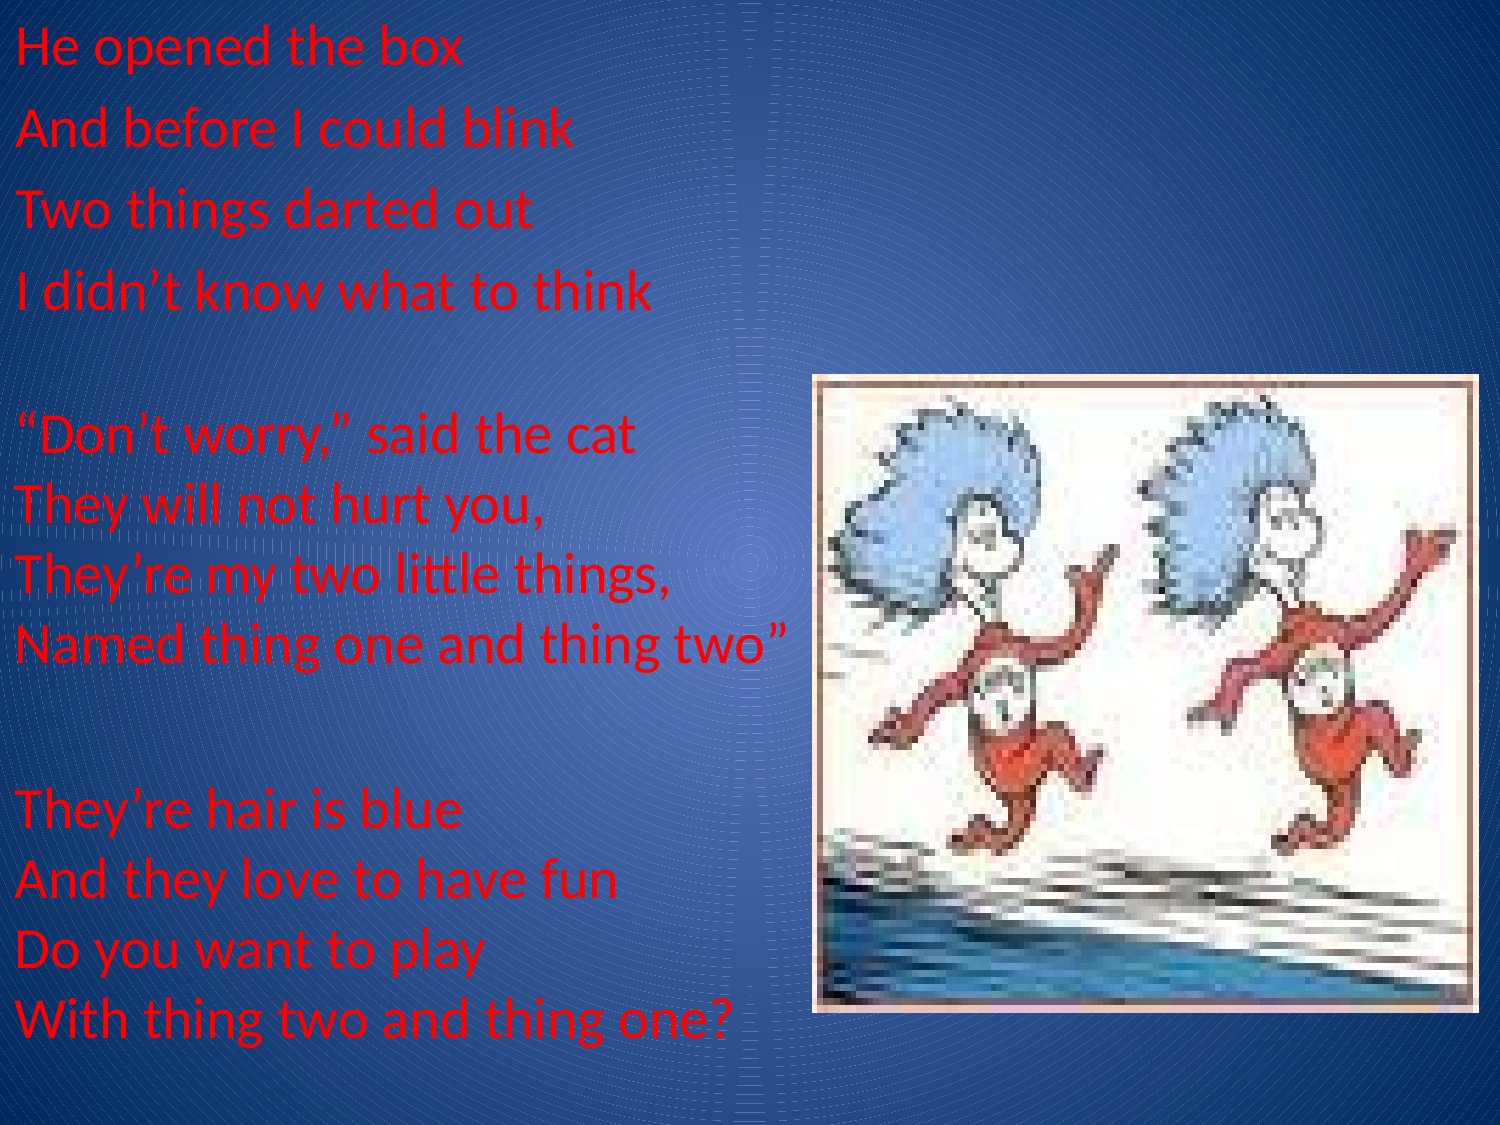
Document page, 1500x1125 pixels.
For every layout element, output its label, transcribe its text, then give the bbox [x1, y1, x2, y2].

list He opened the box And before I could blink Two things darted out I didn’t know what to think [0, 0, 713, 375]
text_box They’re hair is blue And they love to have fun Do you want to play With thing two and thing one? [0, 762, 763, 1058]
text_box “Don’t worry,” said the cat They will not hurt you, They’re my two little things, Named thing one and thing two” [0, 387, 807, 683]
picture [812, 374, 1479, 1013]
